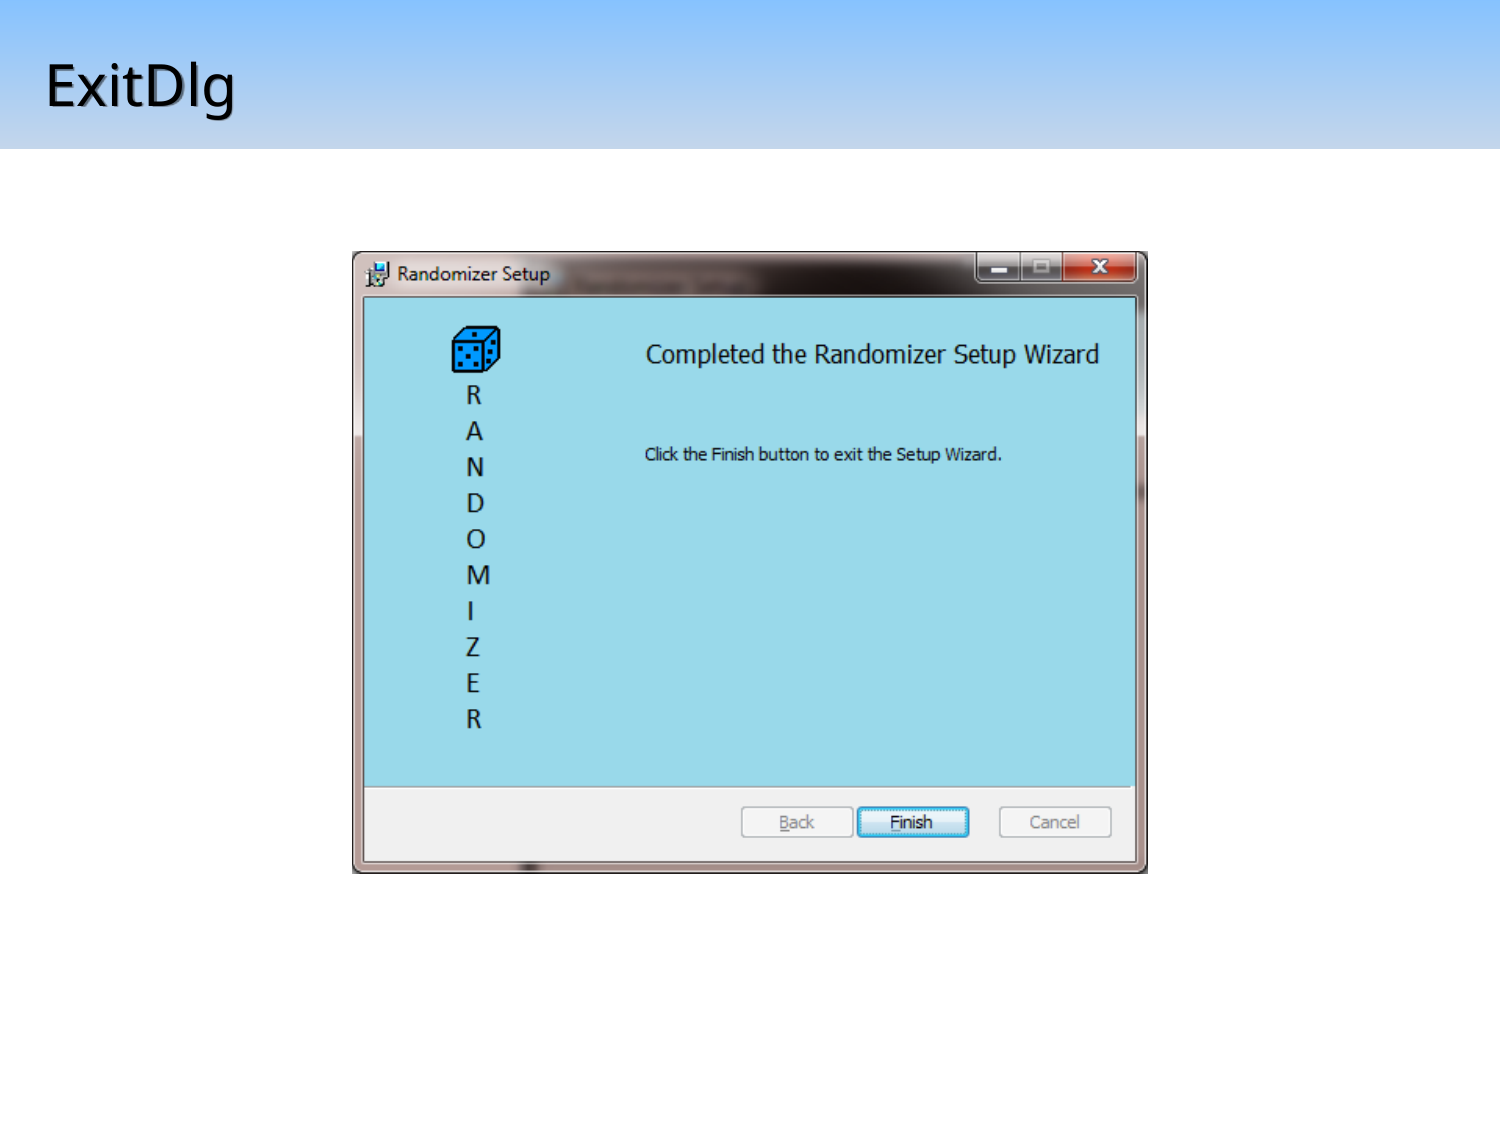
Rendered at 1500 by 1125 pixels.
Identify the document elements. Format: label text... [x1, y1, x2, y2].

picture [352, 251, 1148, 874]
title ExitDlg [29, 29, 1471, 138]
